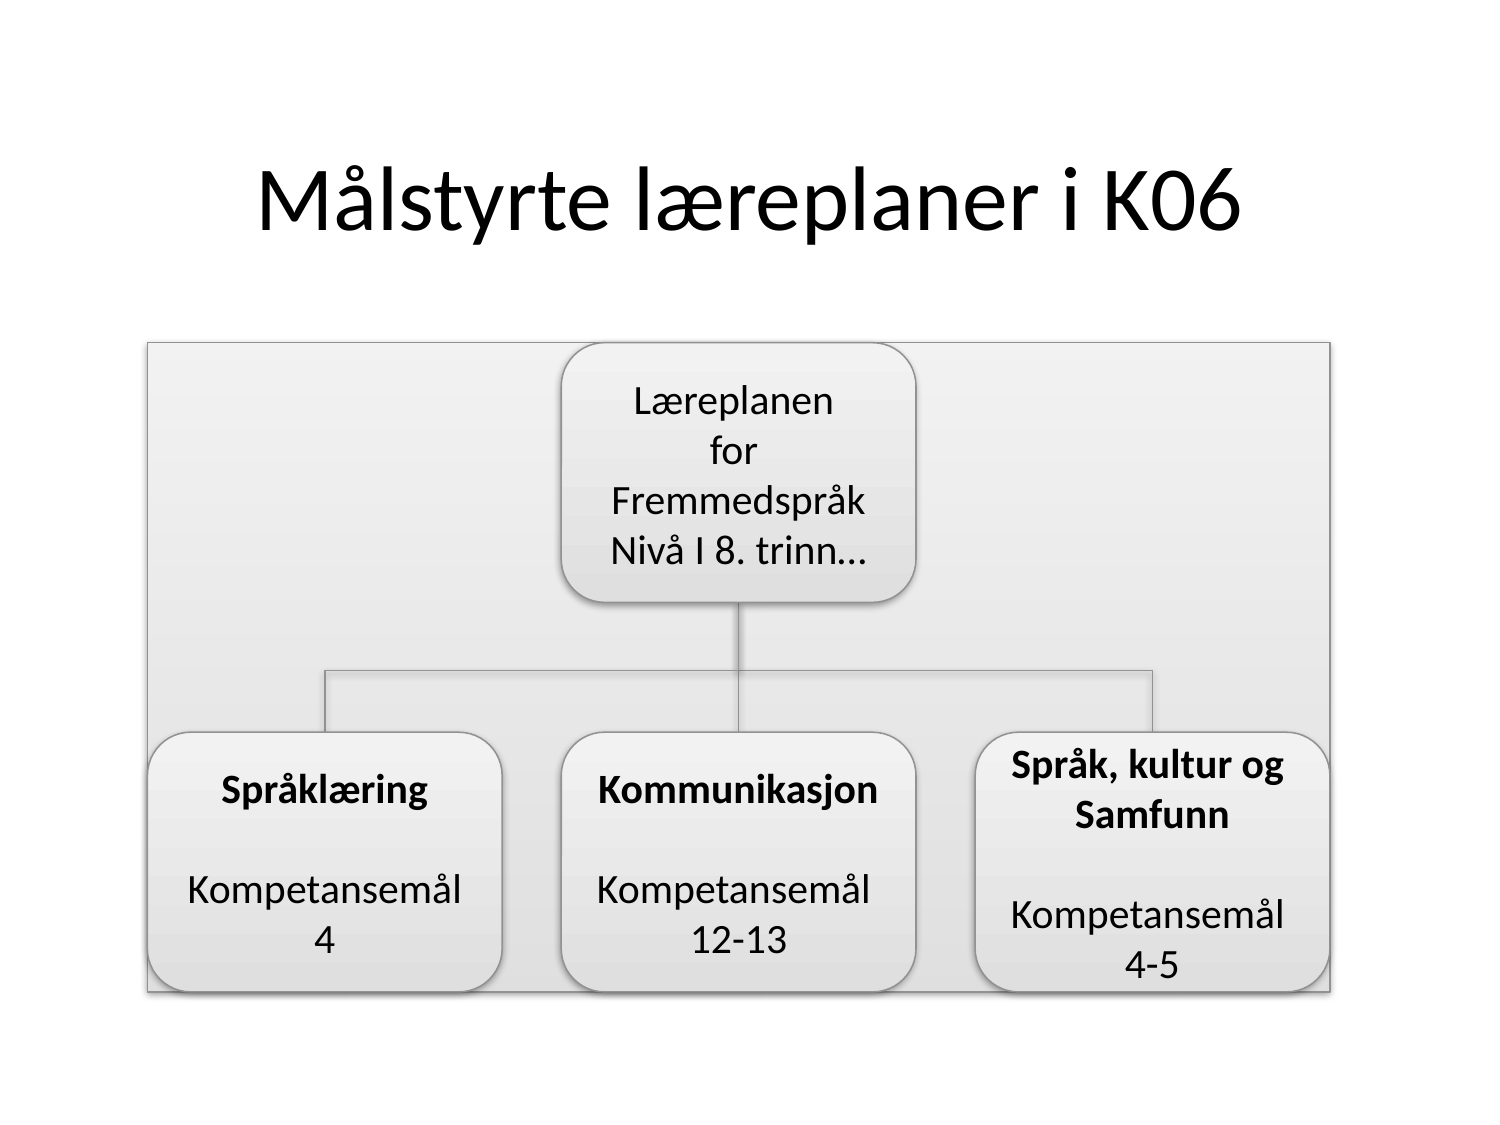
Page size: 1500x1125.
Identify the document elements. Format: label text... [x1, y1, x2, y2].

title Målstyrte læreplaner i K06 [112, 99, 1388, 288]
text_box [147, 342, 1331, 993]
